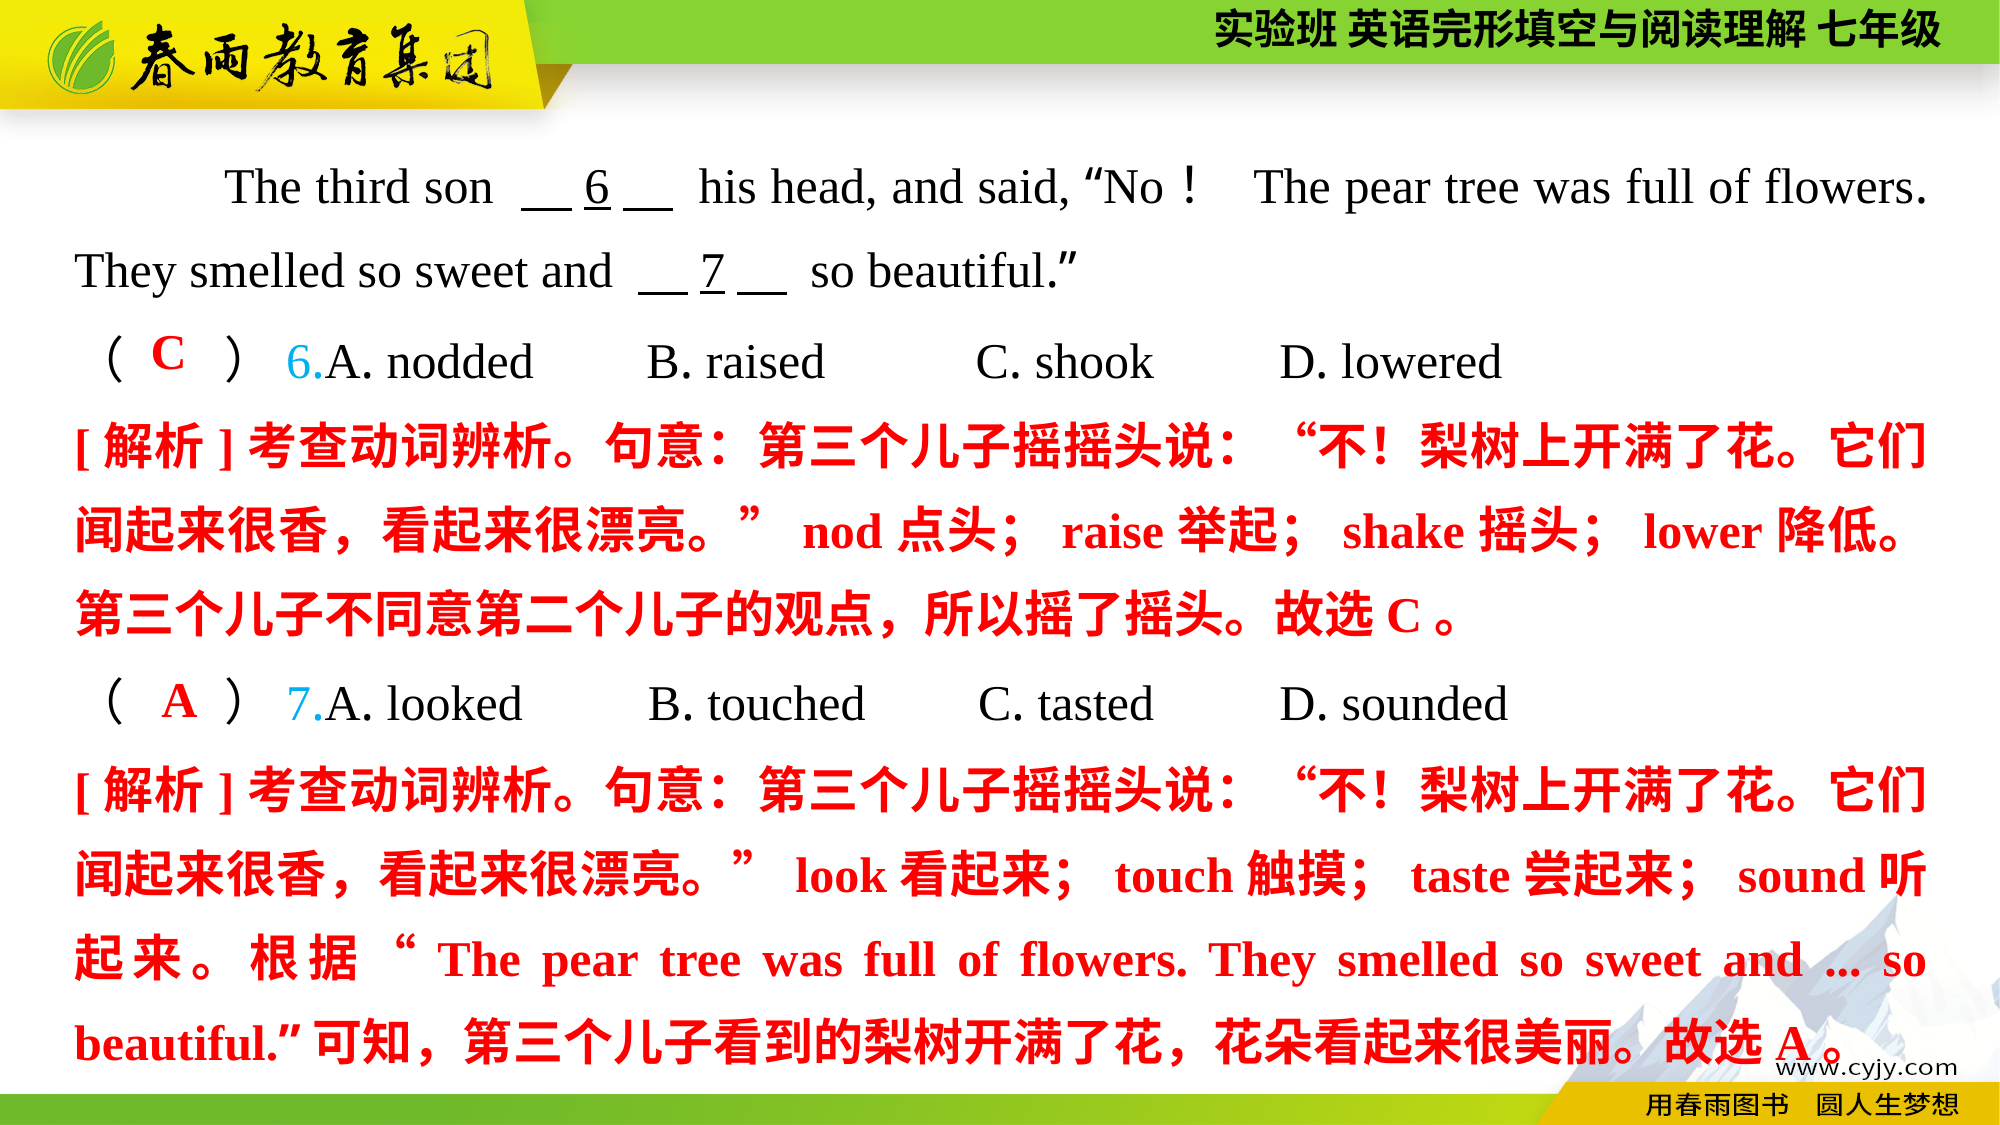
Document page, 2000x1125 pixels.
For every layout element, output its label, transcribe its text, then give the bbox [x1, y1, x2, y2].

text_box （ ）7.A. looked B. touched C. tasted D. sounded [213, 639, 1944, 726]
text_box A [146, 636, 213, 736]
list The third son 6 his head, and said, “No！ The pear tree was full of flowers. They smelled so sweet and 7 so beautiful.” [59, 122, 1944, 297]
text_box （ ）6.A. nodded B. raised C. shook D. lowered [59, 297, 135, 382]
picture [0, 0, 2000, 1125]
text_box （ ）7.A. looked B. touched C. tasted D. sounded [59, 639, 146, 726]
text_box （ ）6.A. nodded B. raised C. shook D. lowered [202, 297, 1944, 382]
text_box C [135, 288, 202, 388]
text_box [解析]考查动词辨析。句意：第三个儿子摇摇头说：“不！梨树上开满了花。它们闻起来很香，看起来很漂亮。”nod点头；raise举起；shake摇头；lower降低。第三个儿子不同意第二个儿子的观点，所以摇了摇头。故选C。 [59, 382, 1944, 639]
text_box [解析]考查动词辨析。句意：第三个儿子摇摇头说：“不！梨树上开满了花。它们闻起来很香，看起来很漂亮。”look看起来；touch触摸；taste尝起来；sound听起来。根据“The pear tree was full of flowers. They smelled so sweet and ... so beautiful.”可知，第三个儿子看到的梨树开满了花，花朵看起来很美丽。故选A。 [59, 726, 1944, 1078]
